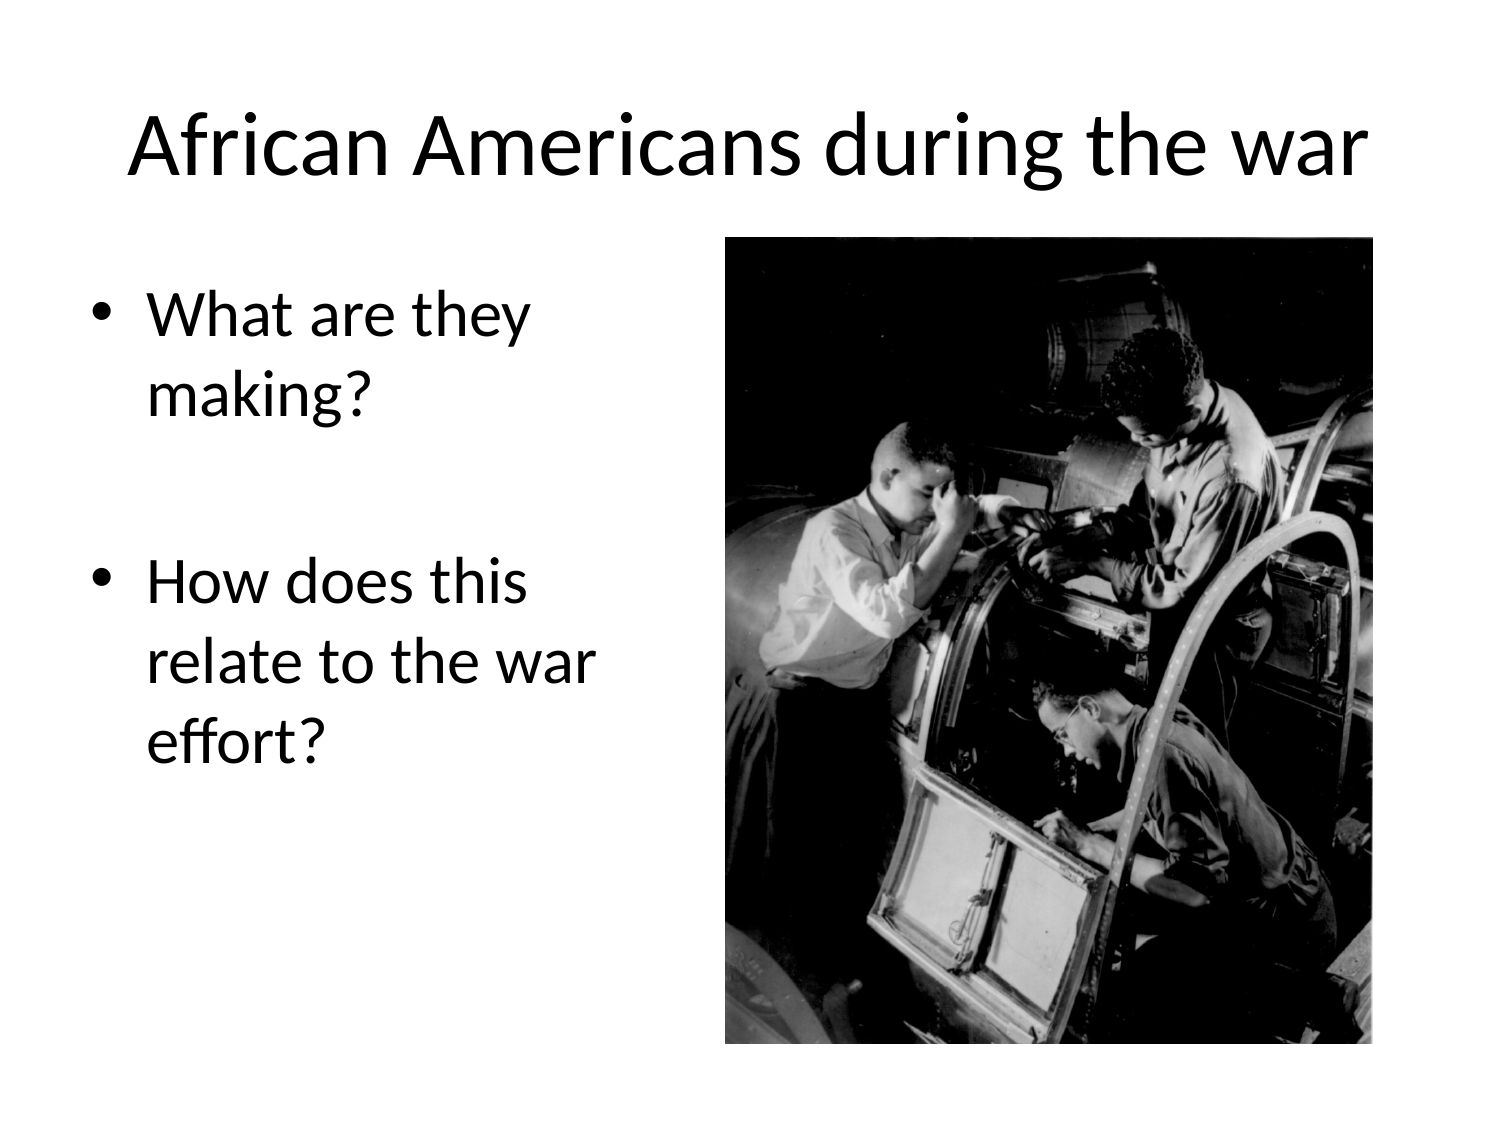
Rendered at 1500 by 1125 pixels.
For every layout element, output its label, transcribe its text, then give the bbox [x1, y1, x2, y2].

picture [724, 237, 1373, 1045]
list What are they making? How does this relate to the war effort? [75, 262, 625, 1005]
title African Americans during the war [75, 45, 1425, 233]
